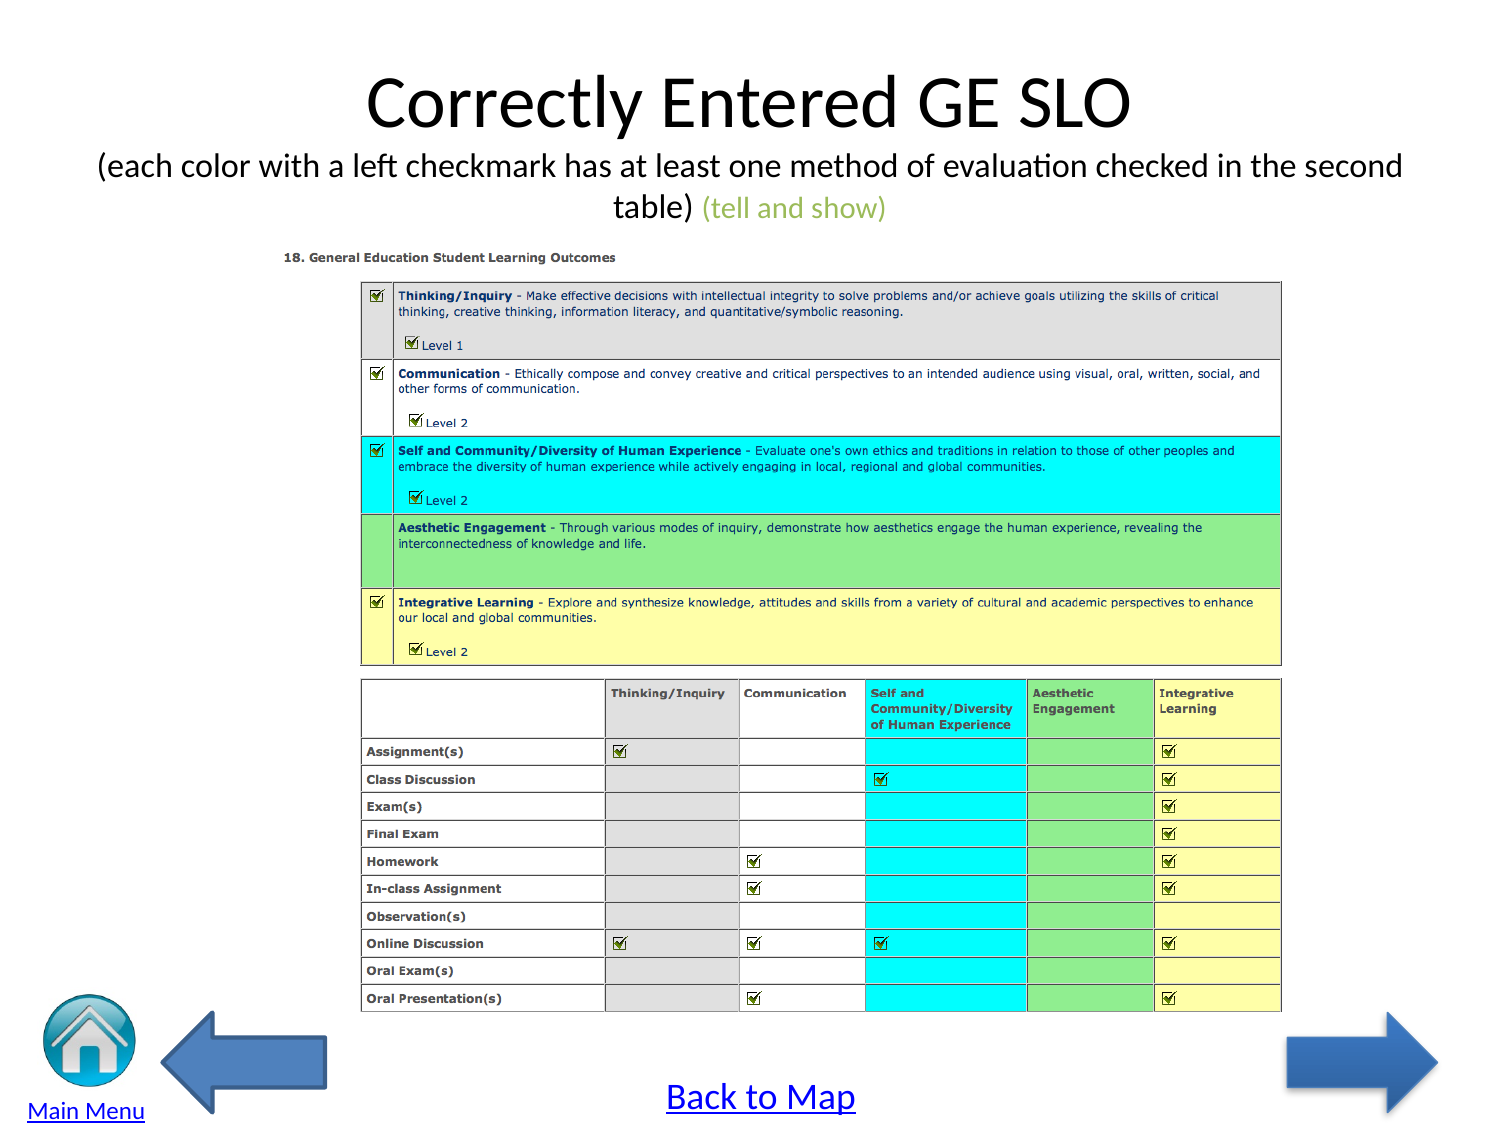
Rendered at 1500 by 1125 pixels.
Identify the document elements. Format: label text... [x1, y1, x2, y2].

text_box Back to Map [651, 1064, 871, 1125]
title Correctly Entered GE SLO (each color with a left checkmark has at least one method of evaluation checked in the second table) (tell and show) [75, 45, 1425, 233]
picture [37, 987, 141, 1091]
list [274, 246, 1288, 1012]
